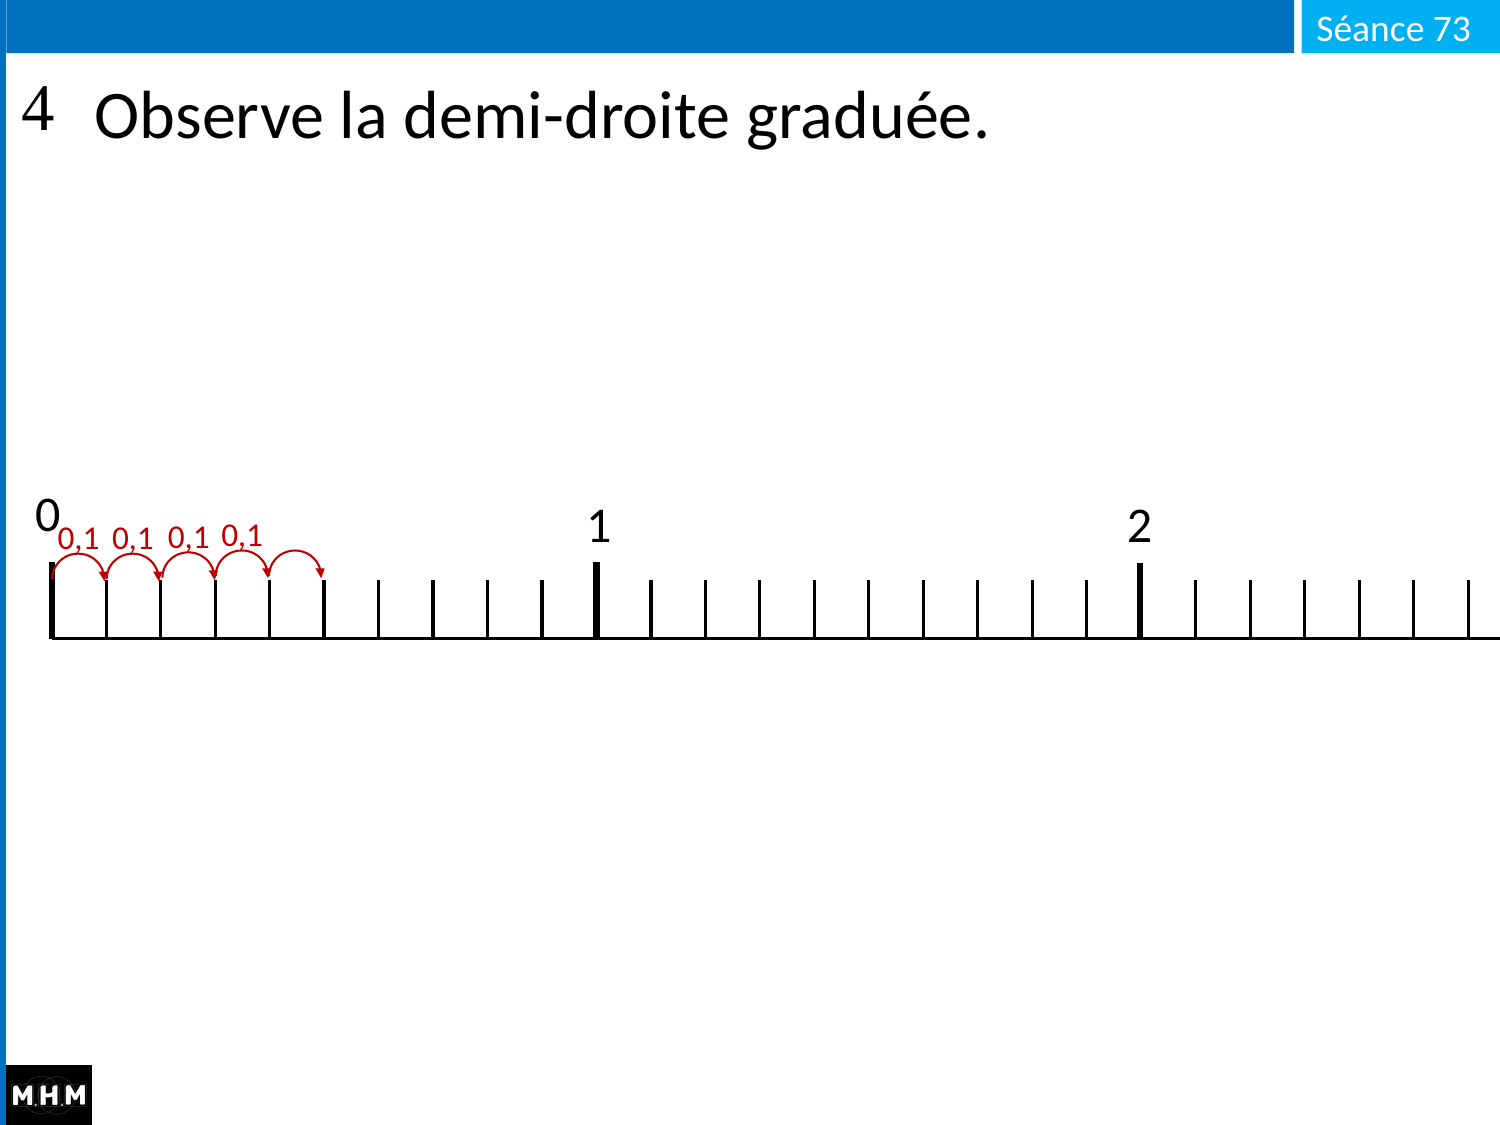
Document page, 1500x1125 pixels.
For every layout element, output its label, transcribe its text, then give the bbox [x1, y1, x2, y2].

picture [6, 1065, 92, 1125]
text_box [20, 474, 1500, 640]
title Observe la demi-droite graduée. [79, 71, 1374, 161]
